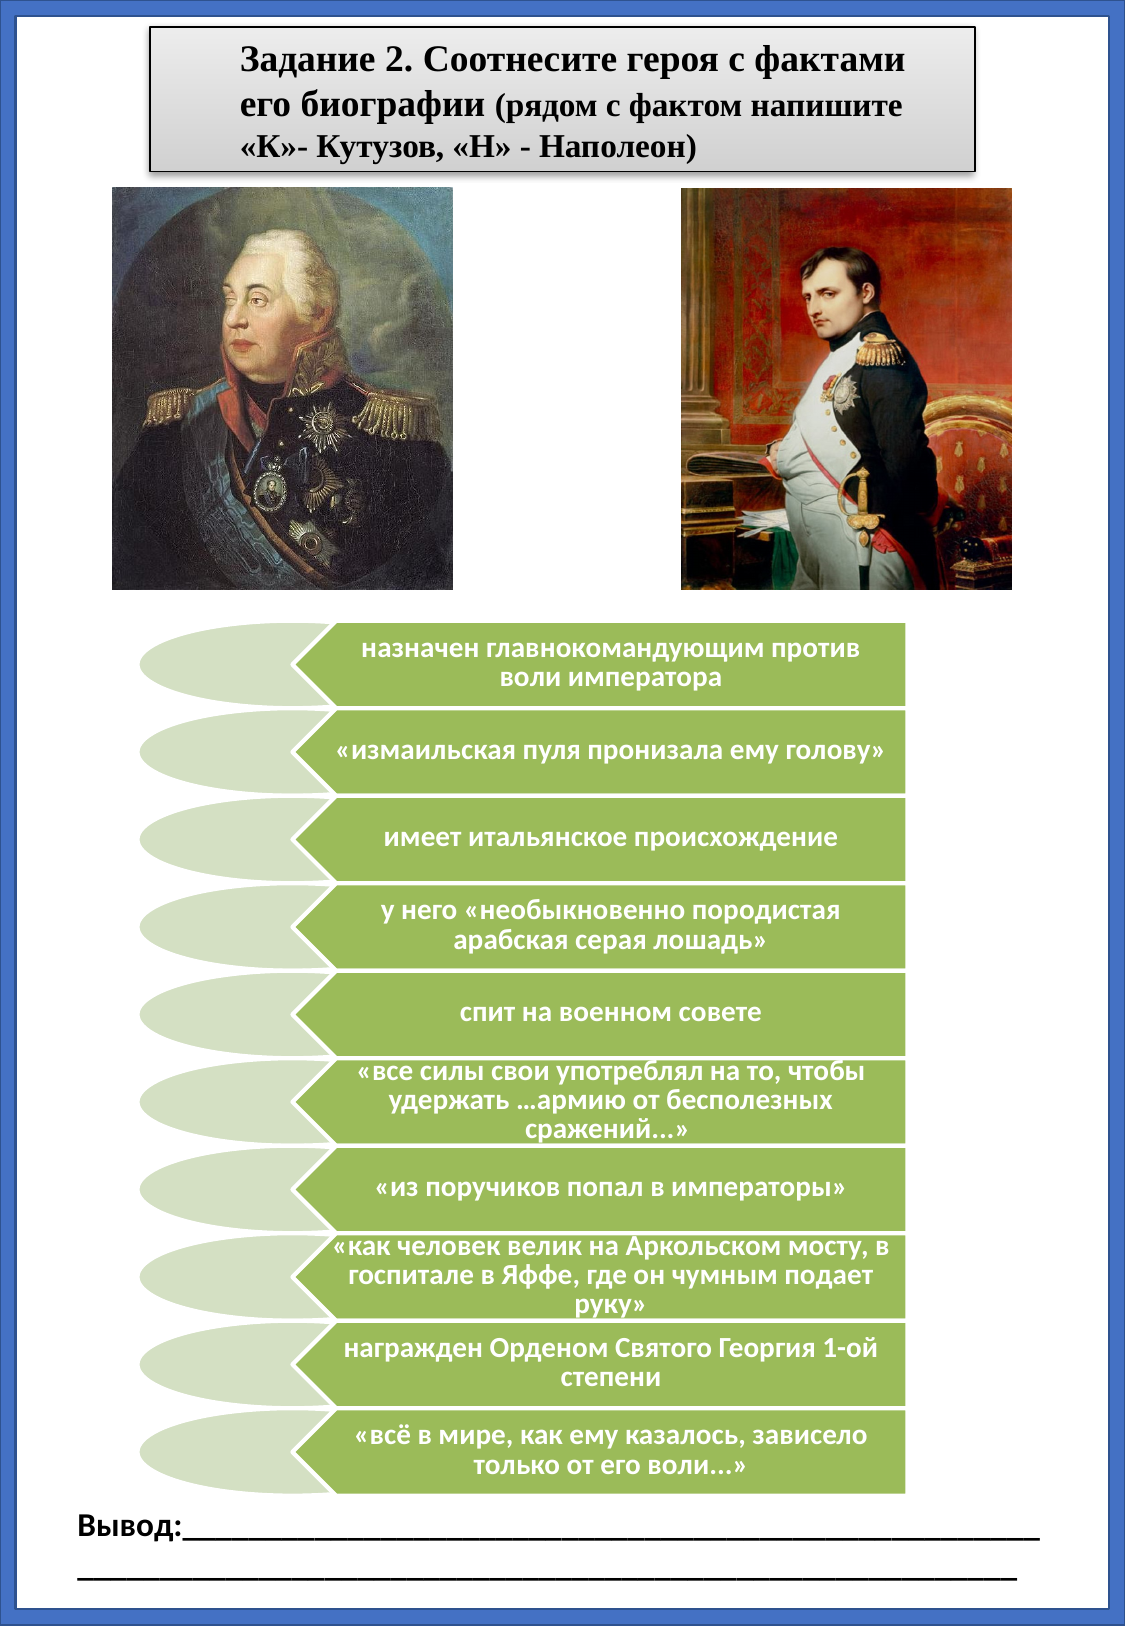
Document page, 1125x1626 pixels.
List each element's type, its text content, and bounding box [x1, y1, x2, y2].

text_box Задание 2. Соотнесите героя с фактами его биографии (рядом с фактом напишите «К»- Кутузов, «Н» - Наполеон) [149, 26, 976, 172]
picture [112, 187, 454, 590]
picture [681, 188, 1012, 590]
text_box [137, 620, 1063, 1496]
text_box Вывод:_____________________________________________________________________________________________________________ [62, 1495, 1063, 1591]
